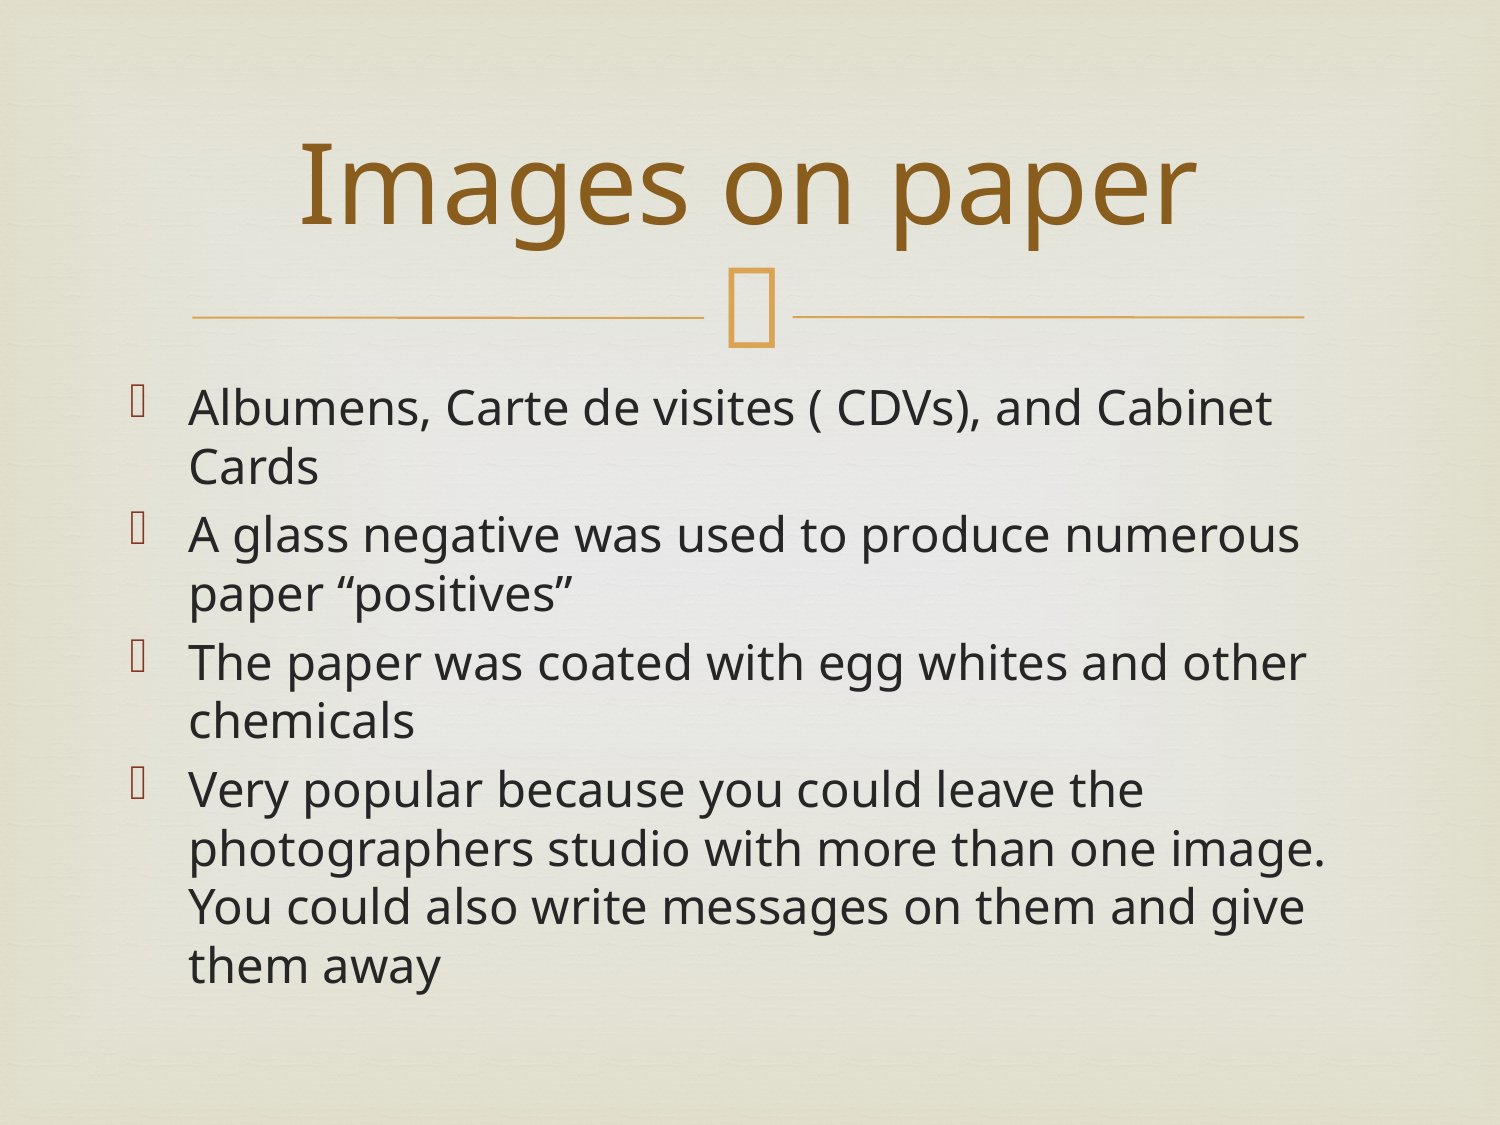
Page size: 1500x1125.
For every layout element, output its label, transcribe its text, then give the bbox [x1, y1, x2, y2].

title Images on paper [112, 93, 1386, 267]
list Albumens, Carte de visites ( CDVs), and Cabinet Cards A glass negative was used to produce numerous paper “positives” The paper was coated with egg whites and other chemicals Very popular because you could leave the photographers studio with more than one image. You could also write messages on them and give them away [114, 368, 1386, 1005]
